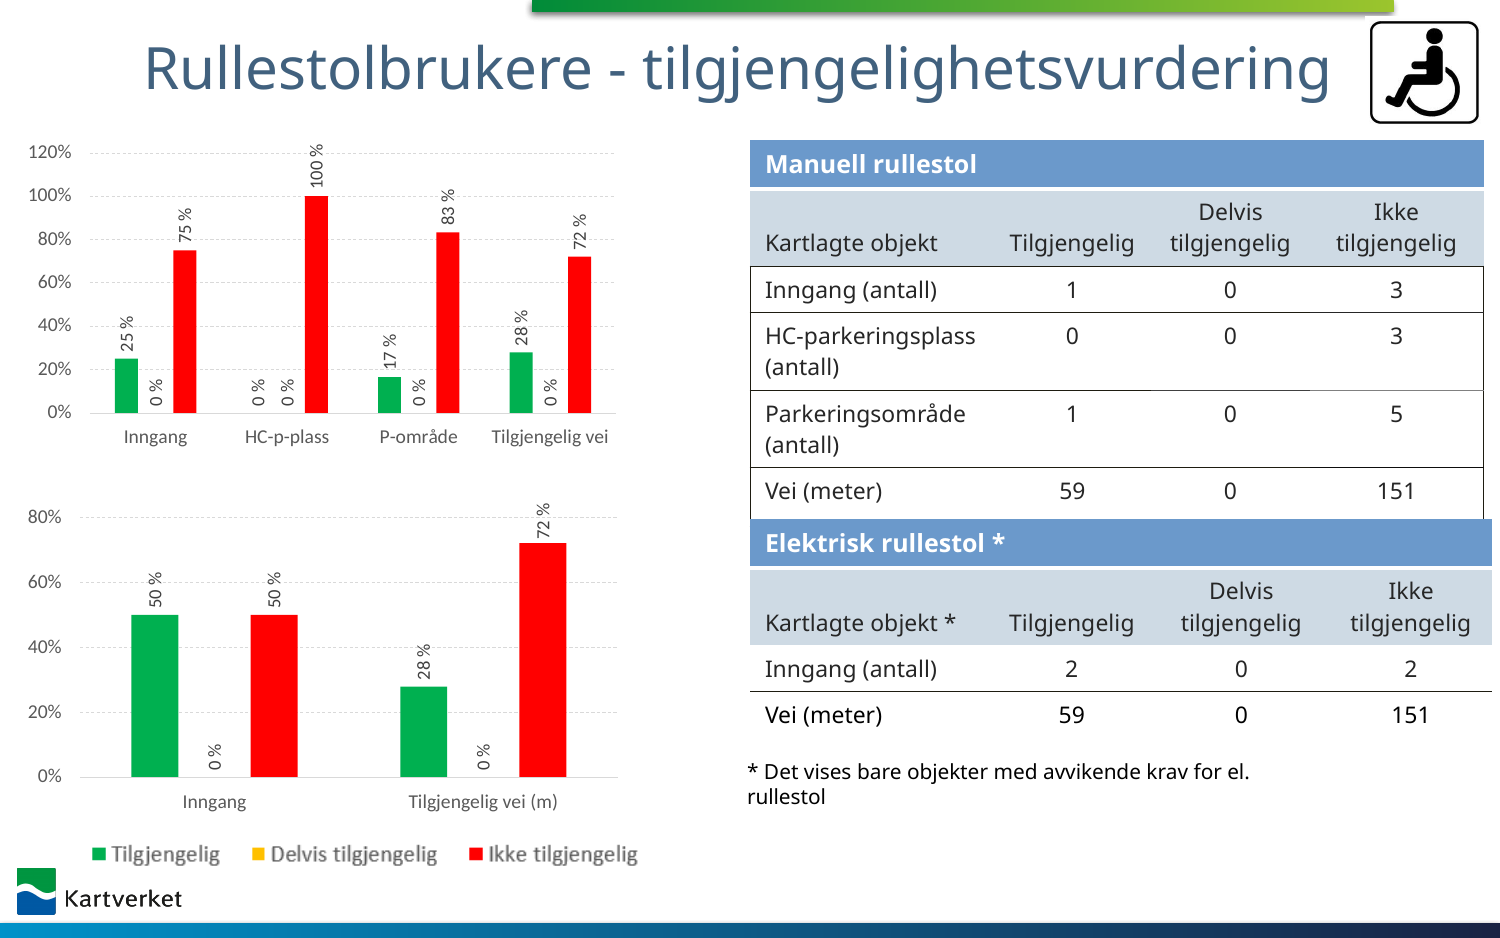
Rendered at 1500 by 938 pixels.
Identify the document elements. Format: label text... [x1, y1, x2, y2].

table_cell 59 [991, 692, 1153, 738]
table_cell Delvis tilgjengelig [1153, 570, 1330, 645]
table_cell 2 [1330, 645, 1492, 691]
table_cell 151 [1310, 468, 1483, 519]
table_cell Vei (meter) [750, 692, 991, 738]
table_cell Parkeringsområde (antall) [751, 391, 994, 467]
table_cell Kartlagte objekt * [750, 570, 991, 645]
table_cell Tilgjengelig [991, 570, 1153, 645]
table_cell Ikke tilgjengelig [1330, 570, 1492, 645]
table_cell 3 [1310, 313, 1483, 390]
table_header Manuell rullestol [750, 140, 1484, 187]
picture [20, 135, 629, 457]
table_cell Delvis tilgjengelig [1151, 191, 1310, 266]
table_header Elektrisk rullestol * [750, 519, 1492, 566]
picture [1365, 16, 1484, 129]
table_cell 0 [1151, 313, 1310, 390]
table_cell 2 [991, 645, 1153, 691]
text_box Rullestolbrukere - tilgjengelighetsvurdering [39, 12, 1348, 109]
table_cell Inngang (antall) [750, 645, 991, 691]
picture [20, 499, 630, 822]
picture [86, 838, 643, 870]
table_cell HC-parkeringsplass (antall) [751, 313, 994, 390]
table_cell Kartlagte objekt [750, 191, 994, 266]
table_cell 0 [1151, 468, 1310, 519]
table_cell 0 [1151, 267, 1310, 312]
table_cell 1 [994, 267, 1151, 312]
table_cell 0 [1151, 391, 1310, 467]
table_cell Ikke tilgjengelig [1310, 191, 1484, 266]
table_cell 1 [994, 391, 1151, 467]
table_cell 3 [1310, 267, 1483, 312]
table_cell 0 [994, 313, 1151, 390]
table_cell 5 [1310, 391, 1483, 467]
table_cell 0 [1153, 645, 1330, 691]
table_cell Tilgjengelig [994, 191, 1151, 266]
table_cell Vei (meter) [751, 468, 994, 519]
table_cell 0 [1153, 692, 1330, 738]
table_cell Inngang (antall) [751, 267, 994, 312]
text_box * Det vises bare objekter med avvikende krav for el. rullestol [732, 751, 1317, 816]
table_cell 151 [1330, 692, 1492, 738]
table_cell 59 [994, 468, 1151, 519]
